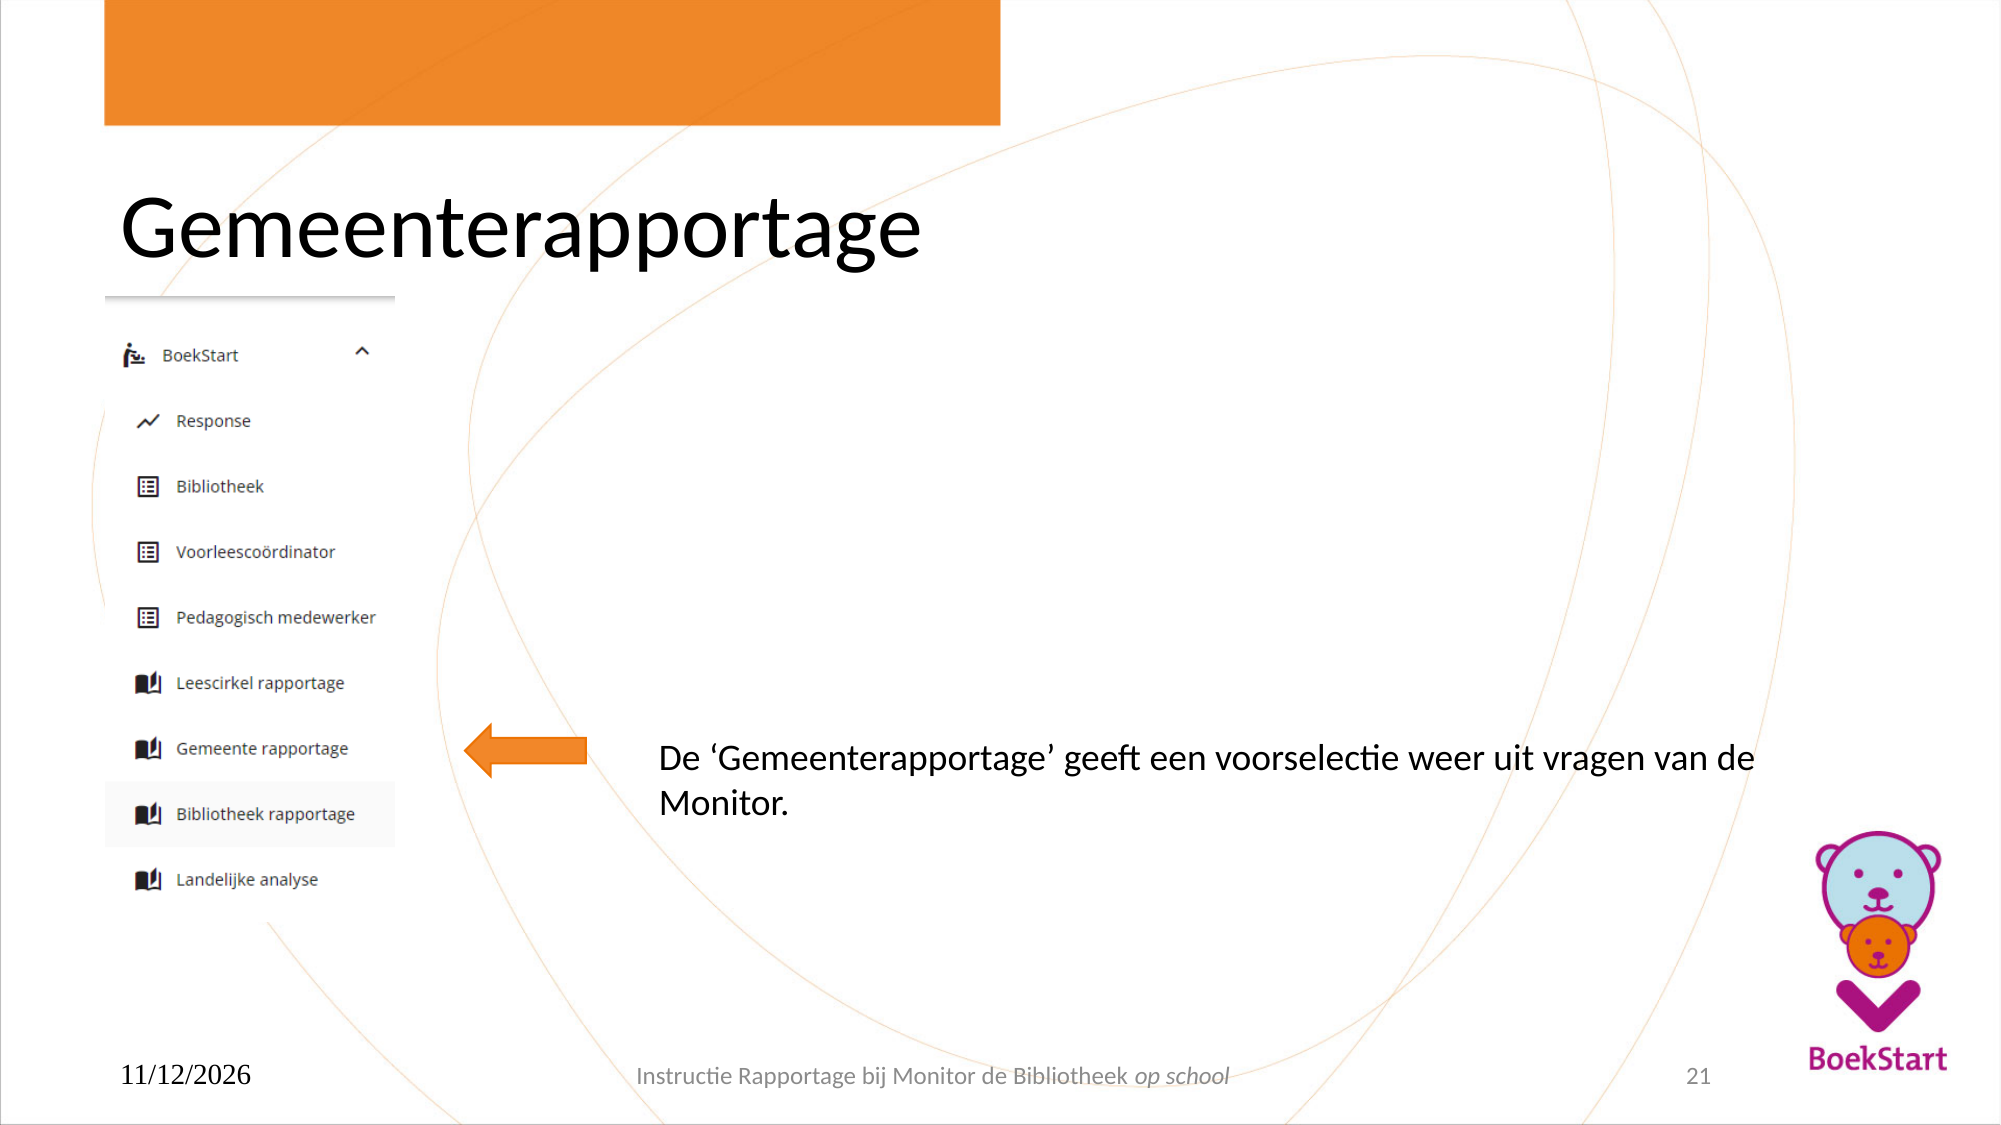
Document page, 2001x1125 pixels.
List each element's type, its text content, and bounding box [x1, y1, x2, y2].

text_box De ‘Gemeenterapportage’ geeft een voorselectie weer uit vragen van de Monitor. [644, 725, 1822, 830]
footer Instructie Rapportage bij Monitor de Bibliotheek op school [486, 1044, 1386, 1105]
slide_number 21 [1623, 1044, 1775, 1105]
title Gemeenterapportage [105, 158, 1863, 297]
text_box [463, 722, 587, 779]
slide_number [105, 1042, 452, 1103]
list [105, 296, 395, 922]
picture [0, 0, 2001, 1125]
